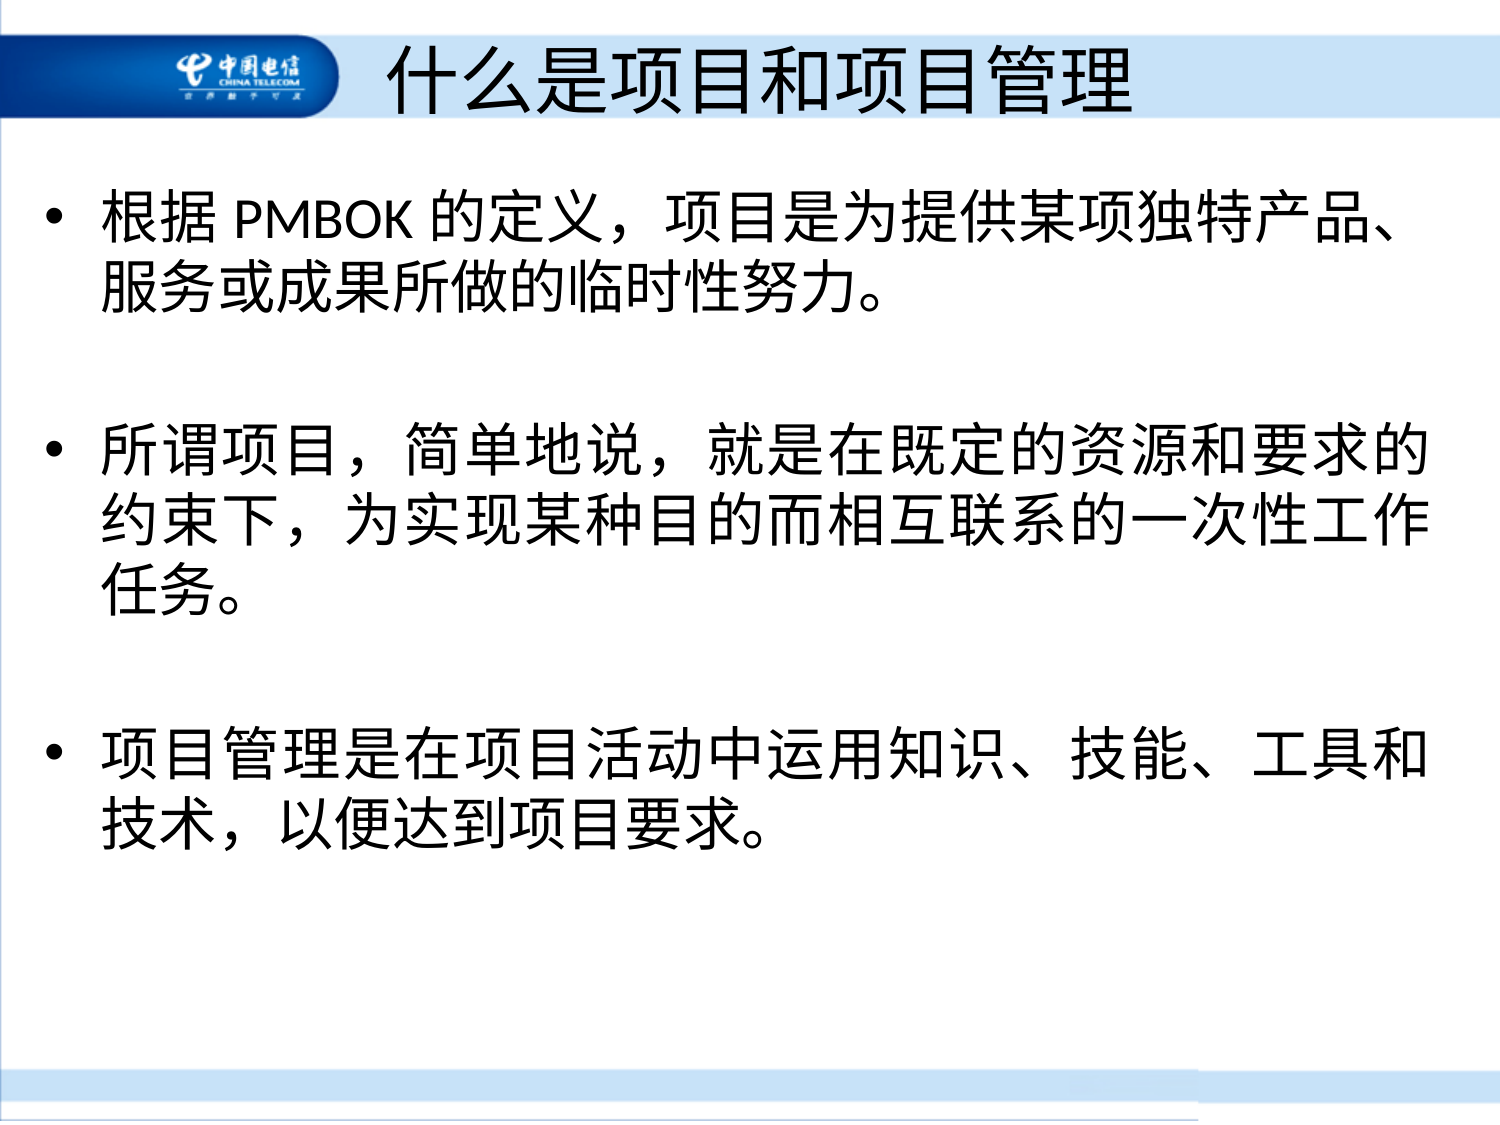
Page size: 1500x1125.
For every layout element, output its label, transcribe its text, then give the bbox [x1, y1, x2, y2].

title 什么是项目和项目管理 [84, 0, 1436, 172]
list 根据PMBOK的定义，项目是为提供某项独特产品、服务或成果所做的临时性努力。 所谓项目，简单地说，就是在既定的资源和要求的约束下，为实现某种目的而相互联系的一次性工作任务。 项目管理是在项目活动中运用知识、技能、工具和技术，以便达到项目要求。 [29, 172, 1448, 916]
picture [0, 0, 1500, 1121]
